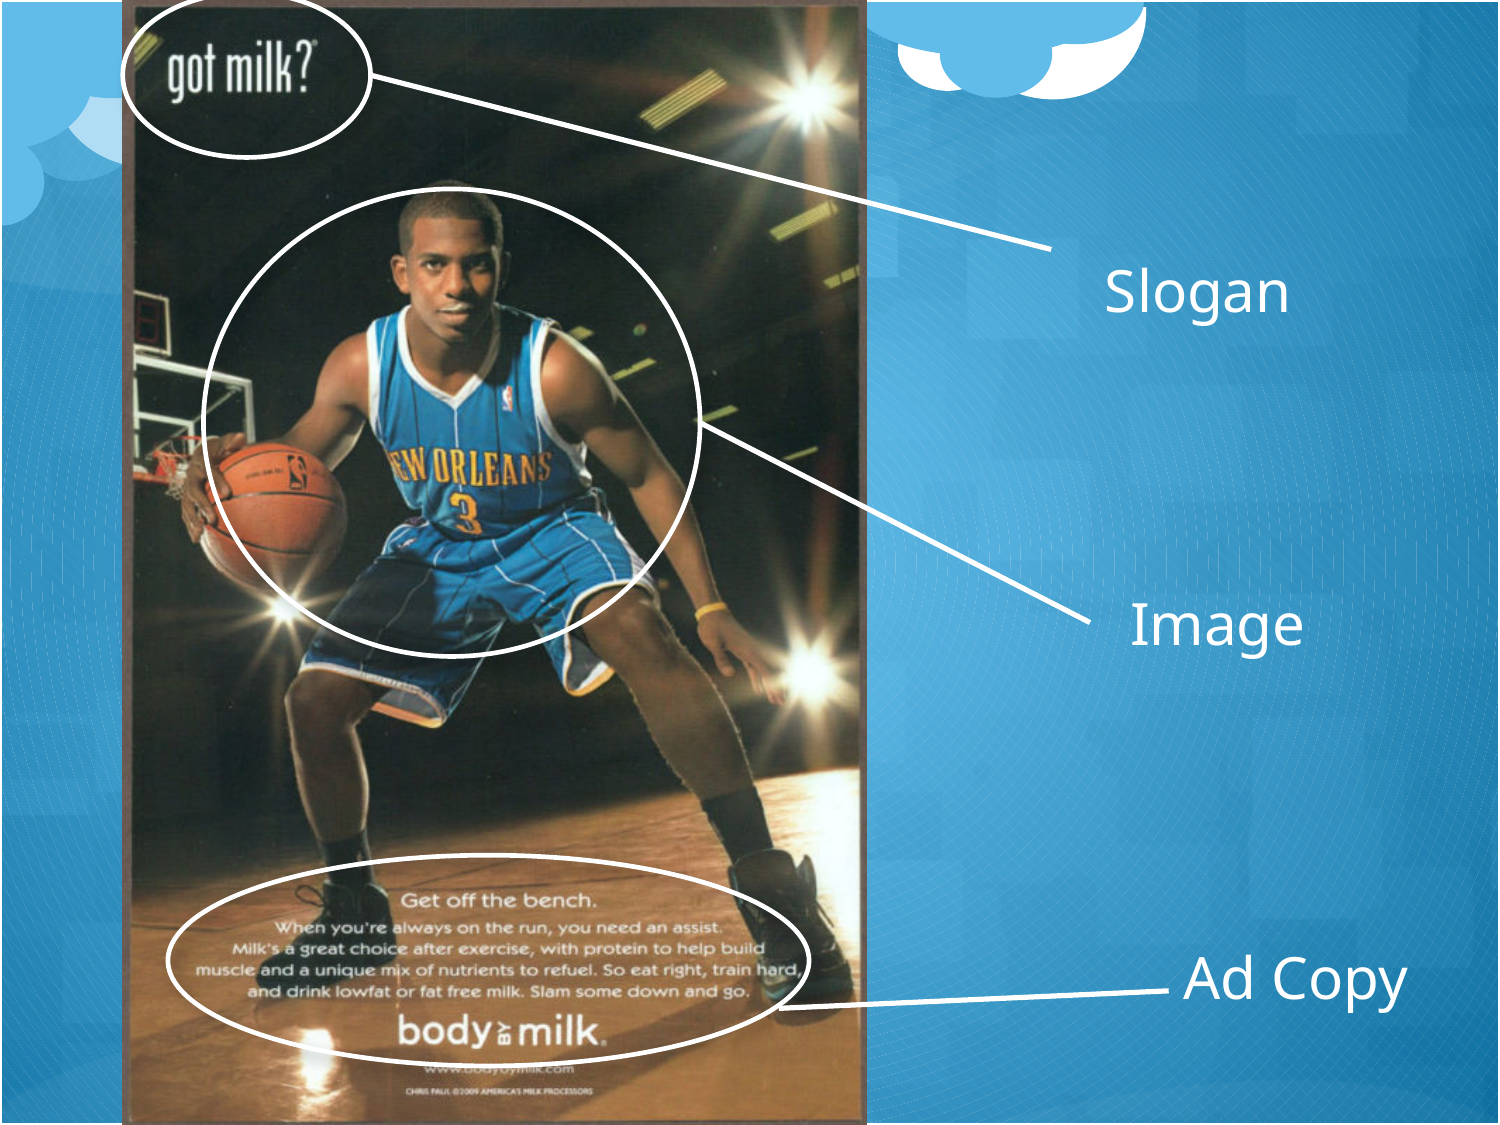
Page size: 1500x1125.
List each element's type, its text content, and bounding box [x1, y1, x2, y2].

text_box Slogan [1090, 247, 1403, 332]
text_box Image [1115, 579, 1428, 665]
text_box Ad Copy [1168, 934, 1481, 1019]
picture [2, 0, 1498, 1125]
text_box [699, 422, 1091, 623]
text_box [778, 990, 1170, 1009]
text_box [370, 74, 1052, 250]
